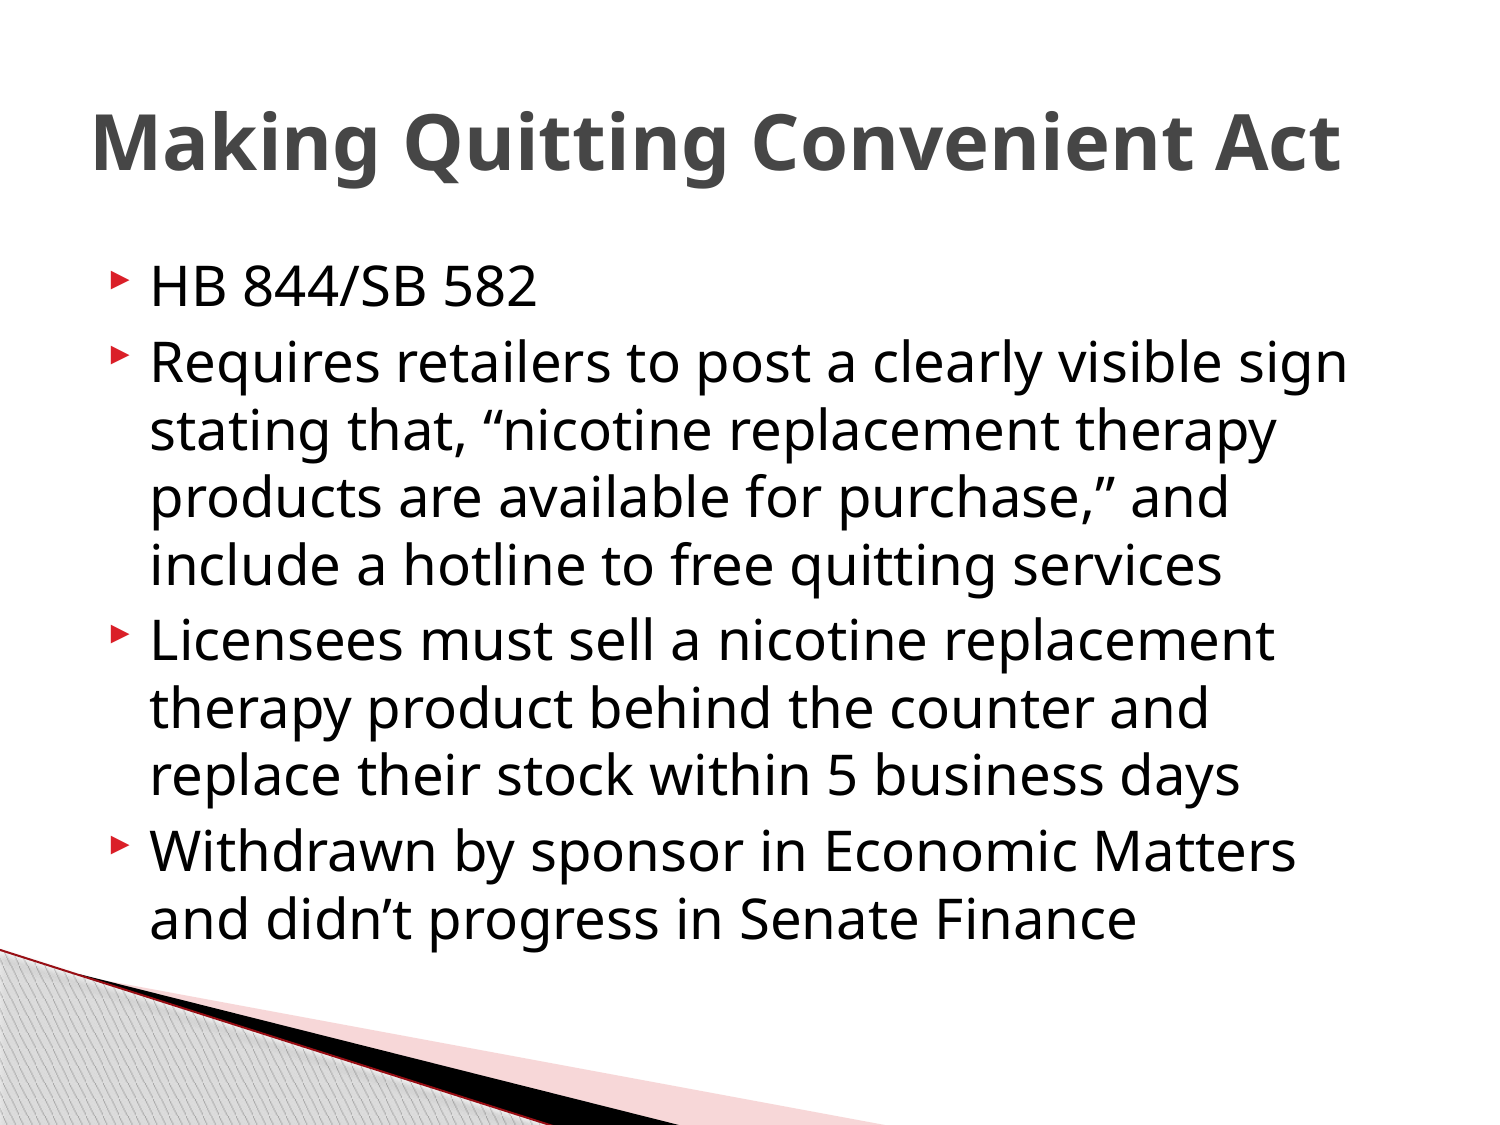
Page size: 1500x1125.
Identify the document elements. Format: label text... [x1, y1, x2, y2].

list HB 844/SB 582 Requires retailers to post a clearly visible sign stating that, “nicotine replacement therapy products are available for purchase,” and include a hotline to free quitting services Licensees must sell a nicotine replacement therapy product behind the counter and replace their stock within 5 business days Withdrawn by sponsor in Economic Matters and didn’t progress in Senate Finance [75, 243, 1425, 986]
title Making Quitting Convenient Act [75, 45, 1425, 233]
